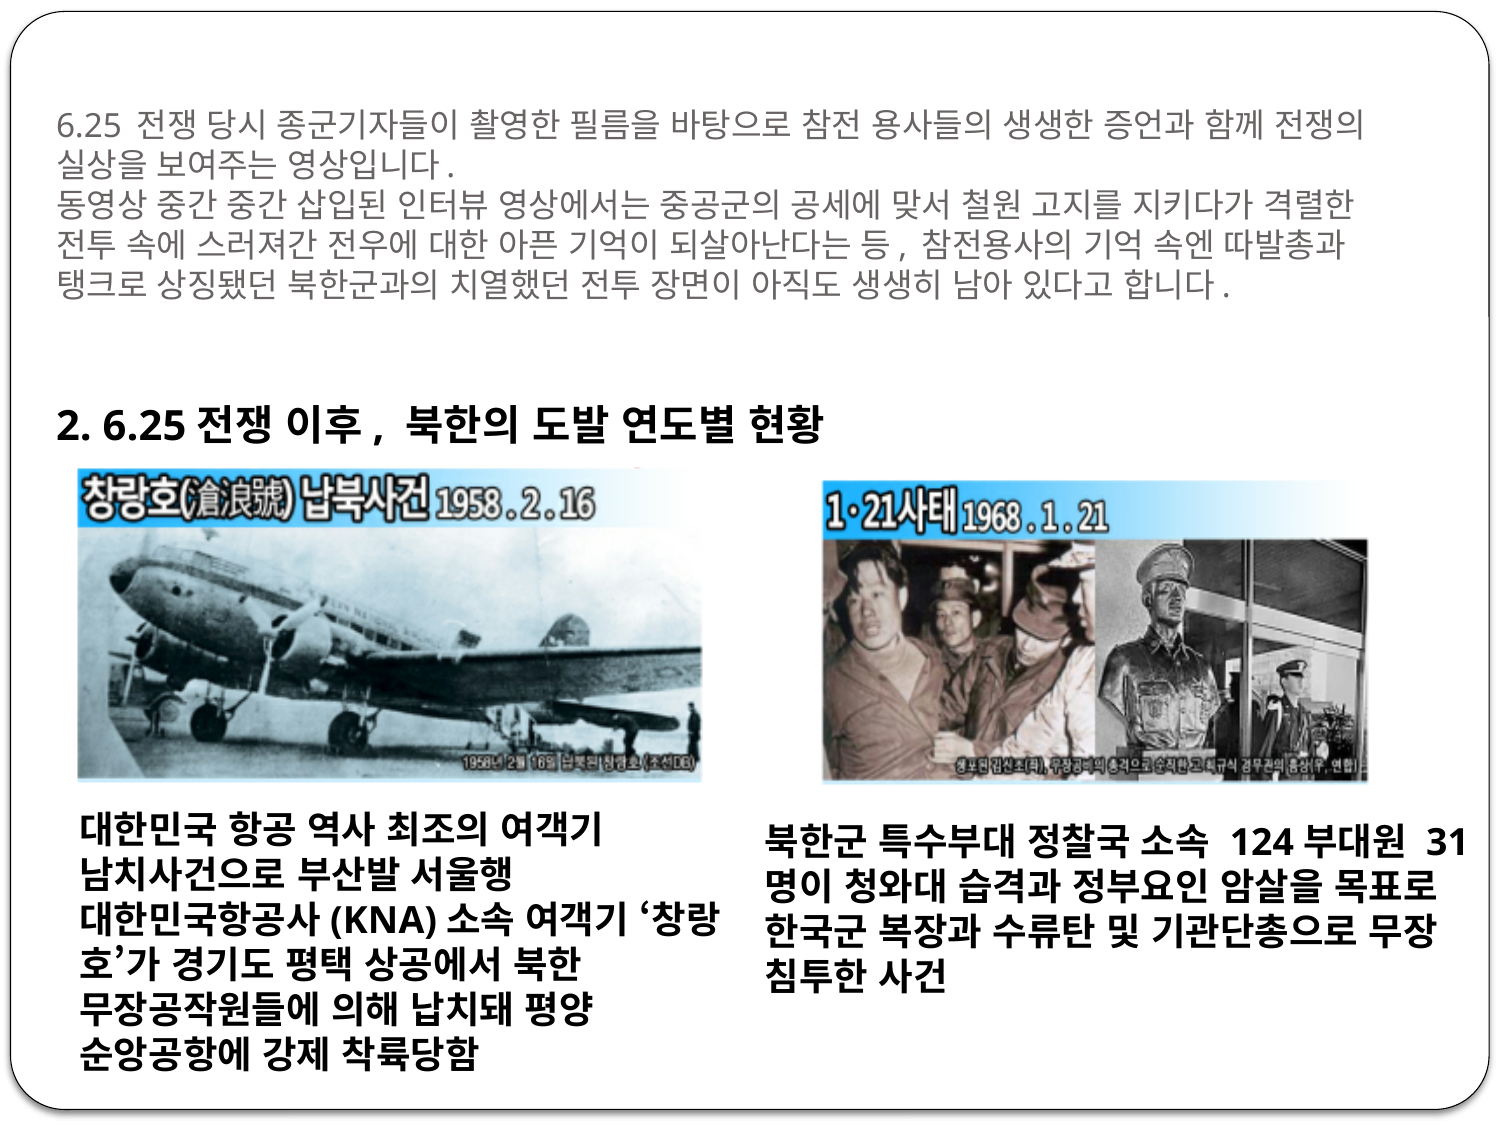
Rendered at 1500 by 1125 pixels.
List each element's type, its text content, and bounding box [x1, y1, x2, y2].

list 2. 6.25전쟁 이후, 북한의 도발 연도별 현황 [41, 314, 1317, 1065]
title 6.25 전쟁 당시 종군기자들이 촬영한 필름을 바탕으로 참전 용사들의 생생한 증언과 함께 전쟁의 실상을 보여주는 영상입니다. 동영상 중간 중간 삽입된 인터뷰 영상에서는 중공군의 공세에 맞서 철원 고지를 지키다가 격렬한 전투 속에 스러져간 전우에 대한 아픈 기억이 되살아난다는 등, 참전용사의 기억 속엔 따발총과 탱크로 상징됐던 북한군과의 치열했던 전투 장면이 아직도 생생히 남아 있다고 합니다. [41, 78, 1390, 372]
text_box 대한민국 항공 역사 최조의 여객기 남치사건으로 부산발 서울행 대한민국항공사(KNA)소속 여객기 ‘창랑호’가 경기도 평택 상공에서 북한 무장공작원들에 의해 납치돼 평양 순앙공항에 강제 착륙당함 [64, 798, 774, 1084]
picture [76, 467, 713, 788]
text_box 북한군 특수부대 정찰국 소속 124부대원 31명이 청와대 습격과 정부요인 암살을 목표로 한국군 복장과 수류탄 및 기관단총으로 무장 침투한 사건 [749, 810, 1500, 1006]
picture [820, 479, 1377, 788]
